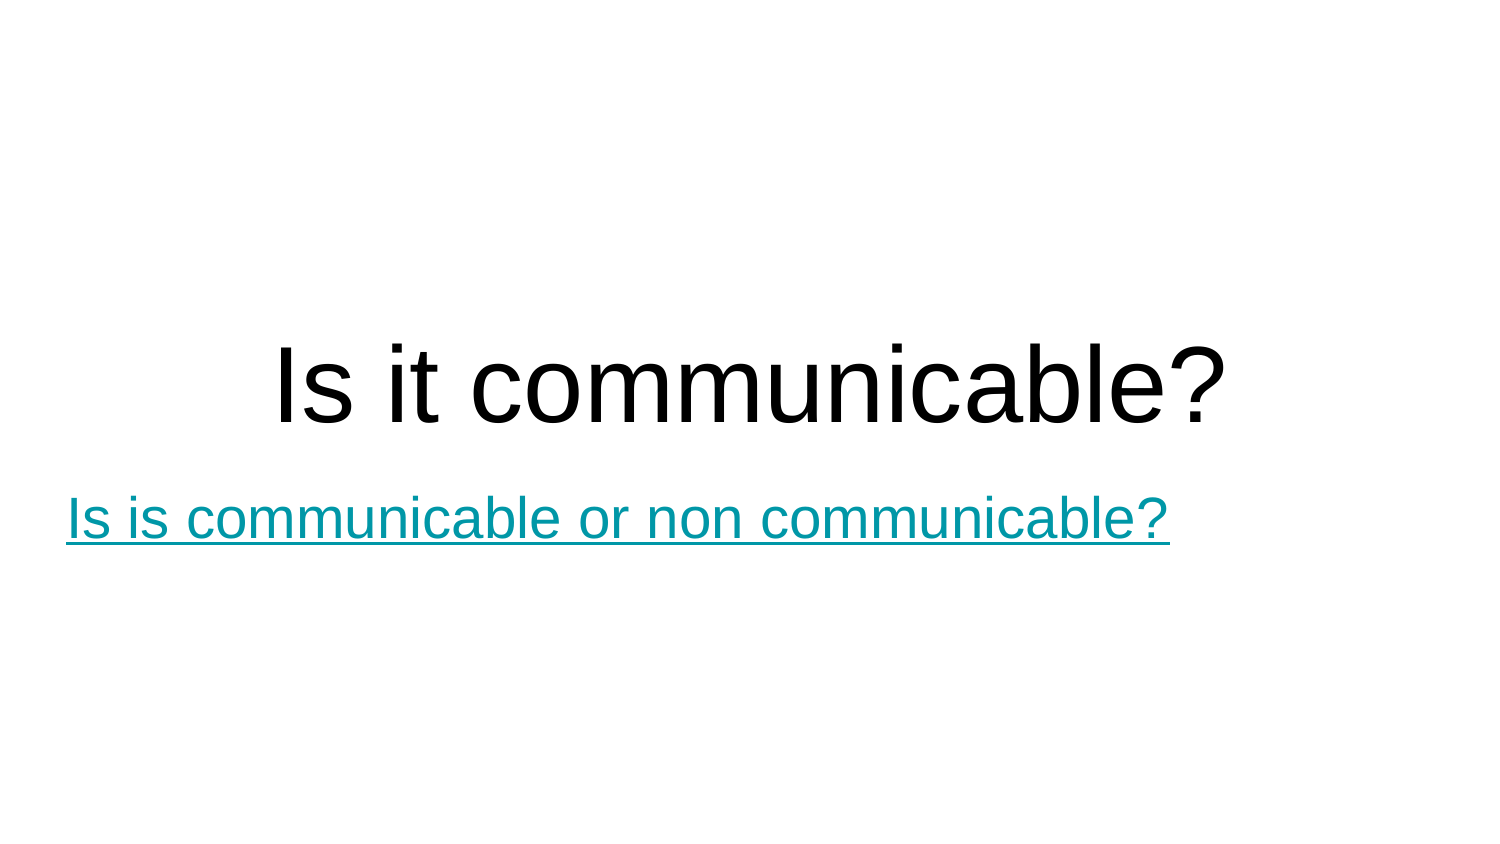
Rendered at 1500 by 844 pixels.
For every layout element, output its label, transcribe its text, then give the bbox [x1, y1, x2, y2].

title Is it communicable? [51, 122, 1449, 459]
subtitle Is is communicable or non communicable? [51, 464, 1449, 750]
